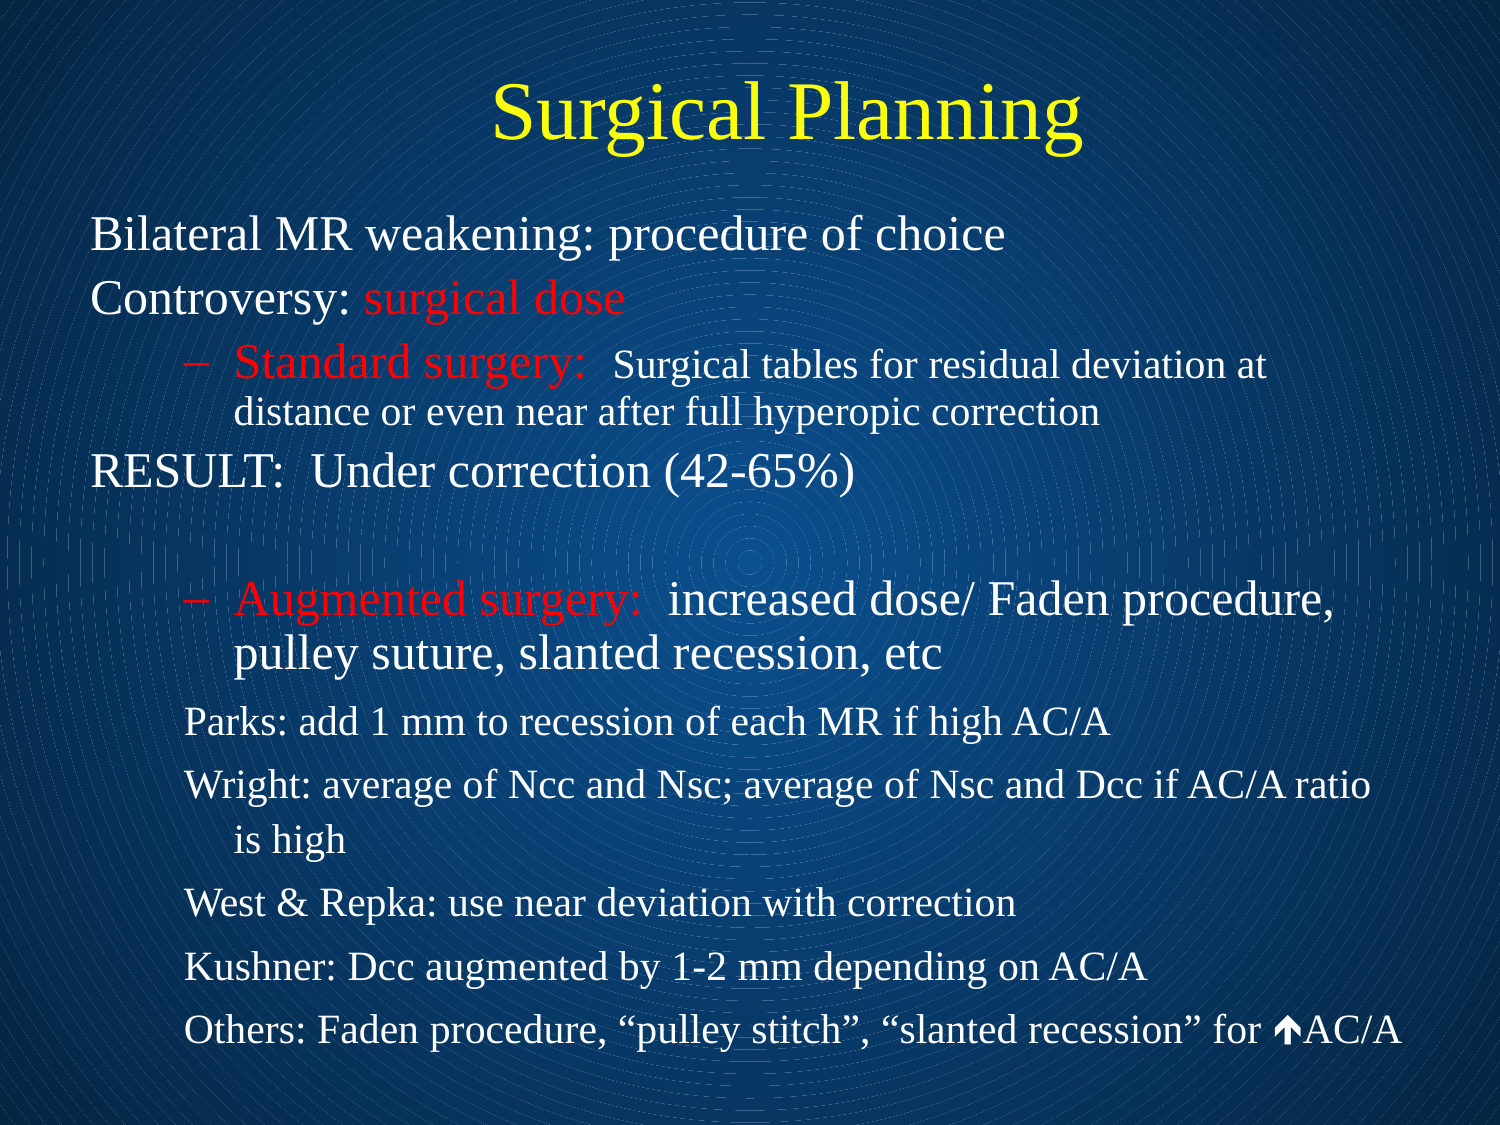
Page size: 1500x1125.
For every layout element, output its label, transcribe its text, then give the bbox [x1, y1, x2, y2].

title Surgical Planning [287, 12, 1288, 200]
list Bilateral MR weakening: procedure of choice Controversy: surgical dose Standard surgery: Surgical tables for residual deviation at distance or even near after full hyperopic correction RESULT: Under correction (42-65%) Augmented surgery: increased dose/ Faden procedure, pulley suture, slanted recession, etc Parks: add 1 mm to recession of each MR if high AC/A Wright: average of Ncc and Nsc; average of Nsc and Dcc if AC/A ratio is high West & Repka: use near deviation with correction Kushner: Dcc augmented by 1-2 mm depending on AC/A Others: Faden procedure, “pulley stitch”, “slanted recession” for 🡹AC/A [75, 200, 1425, 1125]
